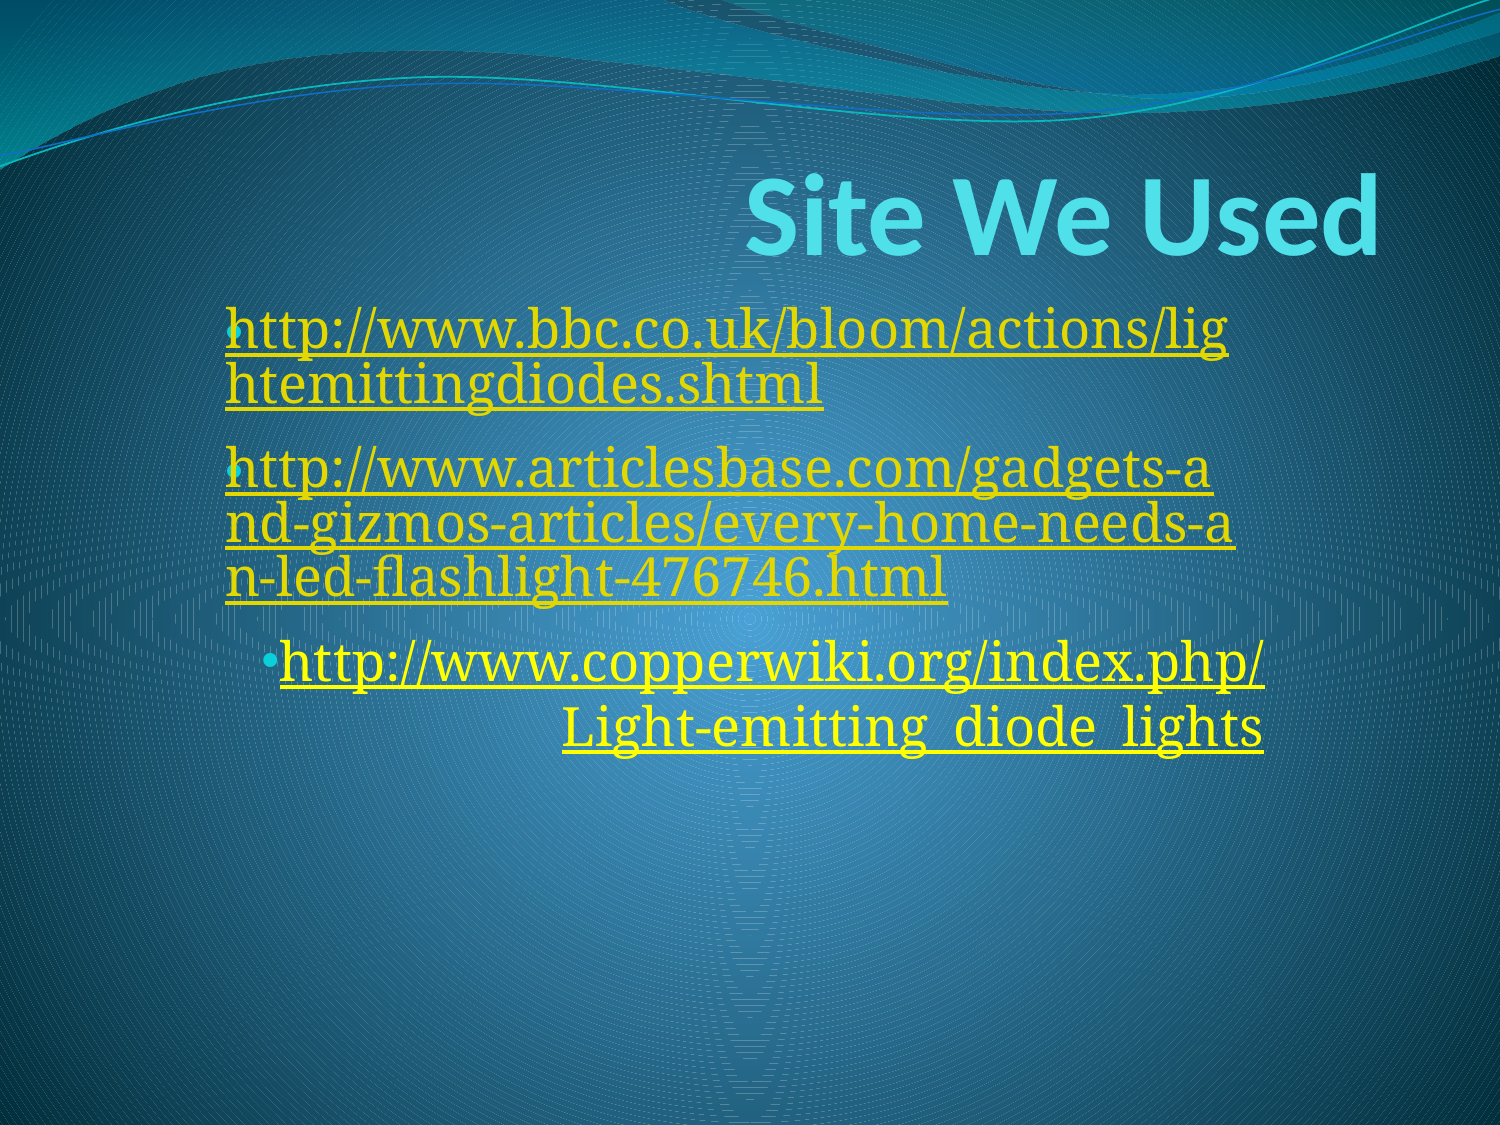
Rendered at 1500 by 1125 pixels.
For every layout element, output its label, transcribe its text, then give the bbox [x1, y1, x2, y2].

title Site We Used [112, 37, 1388, 279]
subtitle http://www.bbc.co.uk/bloom/actions/lightemittingdiodes.shtml http://www.articlesbase.com/gadgets-and-gizmos-articles/every-home-needs-an-led-flashlight-476746.html http://www.copperwiki.org/index.php/Light-emitting_diode_lights [225, 287, 1275, 925]
